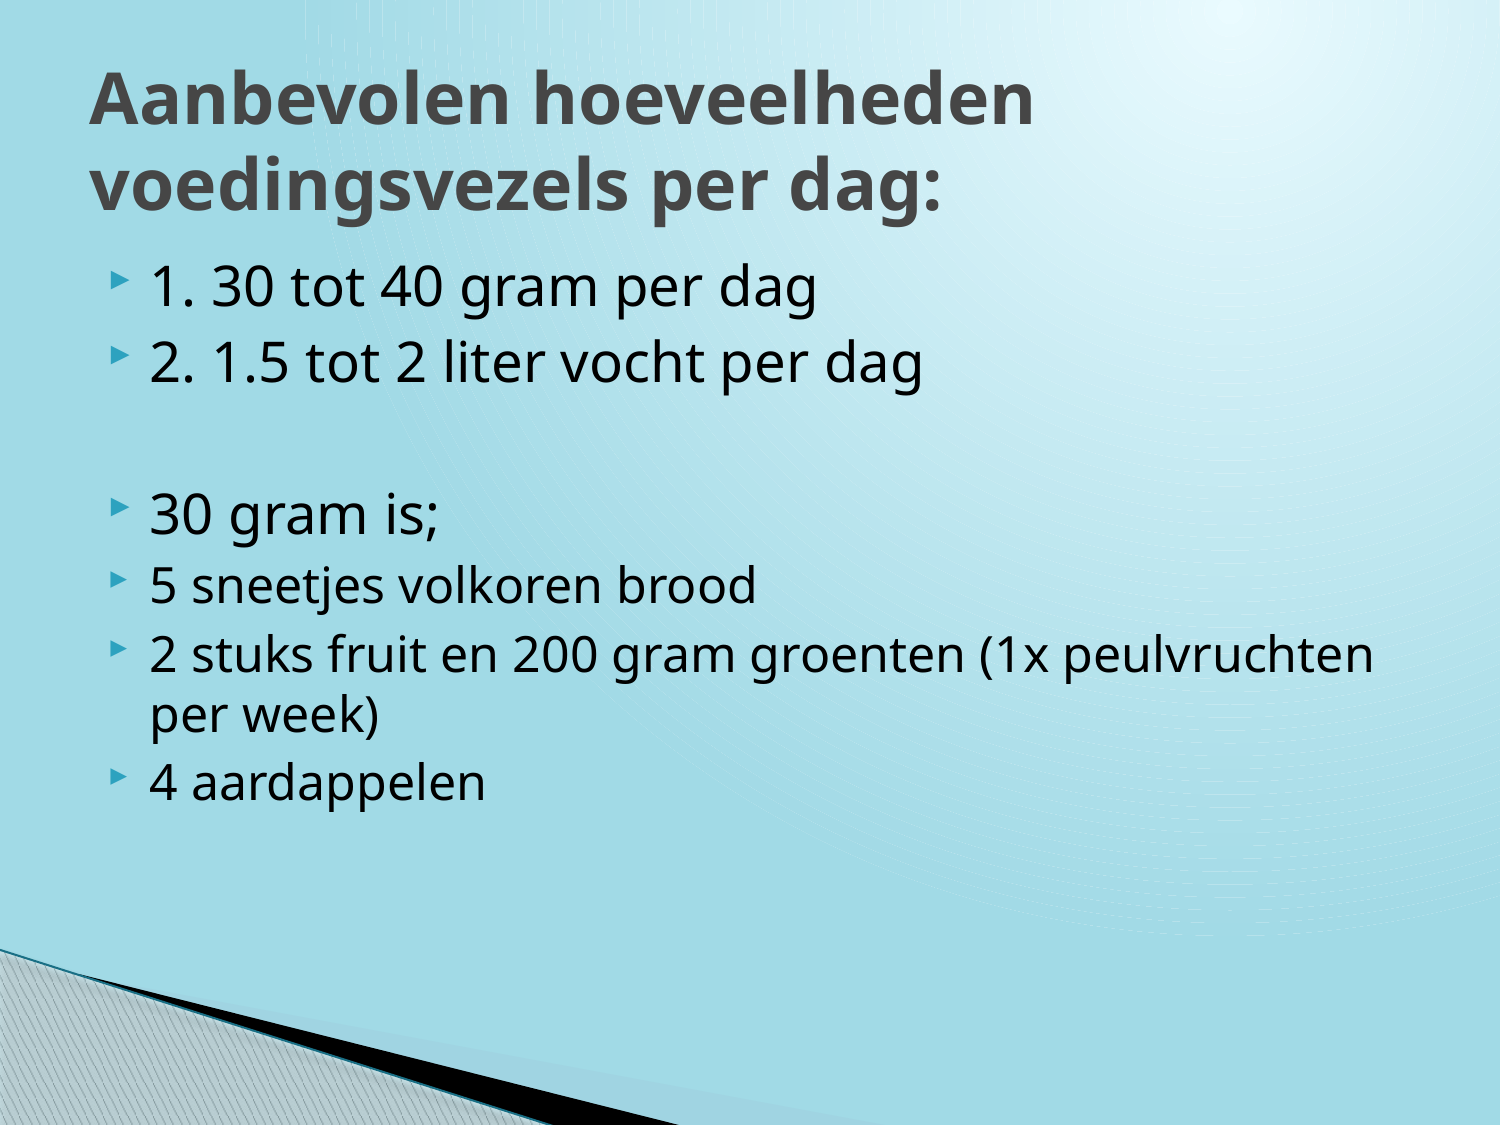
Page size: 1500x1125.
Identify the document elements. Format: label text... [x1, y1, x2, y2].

list 1. 30 tot 40 gram per dag 2. 1.5 tot 2 liter vocht per dag 30 gram is; 5 sneetjes volkoren brood 2 stuks fruit en 200 gram groenten (1x peulvruchten per week) 4 aardappelen [75, 243, 1425, 986]
title Aanbevolen hoeveelheden voedingsvezels per dag: [75, 45, 1425, 233]
